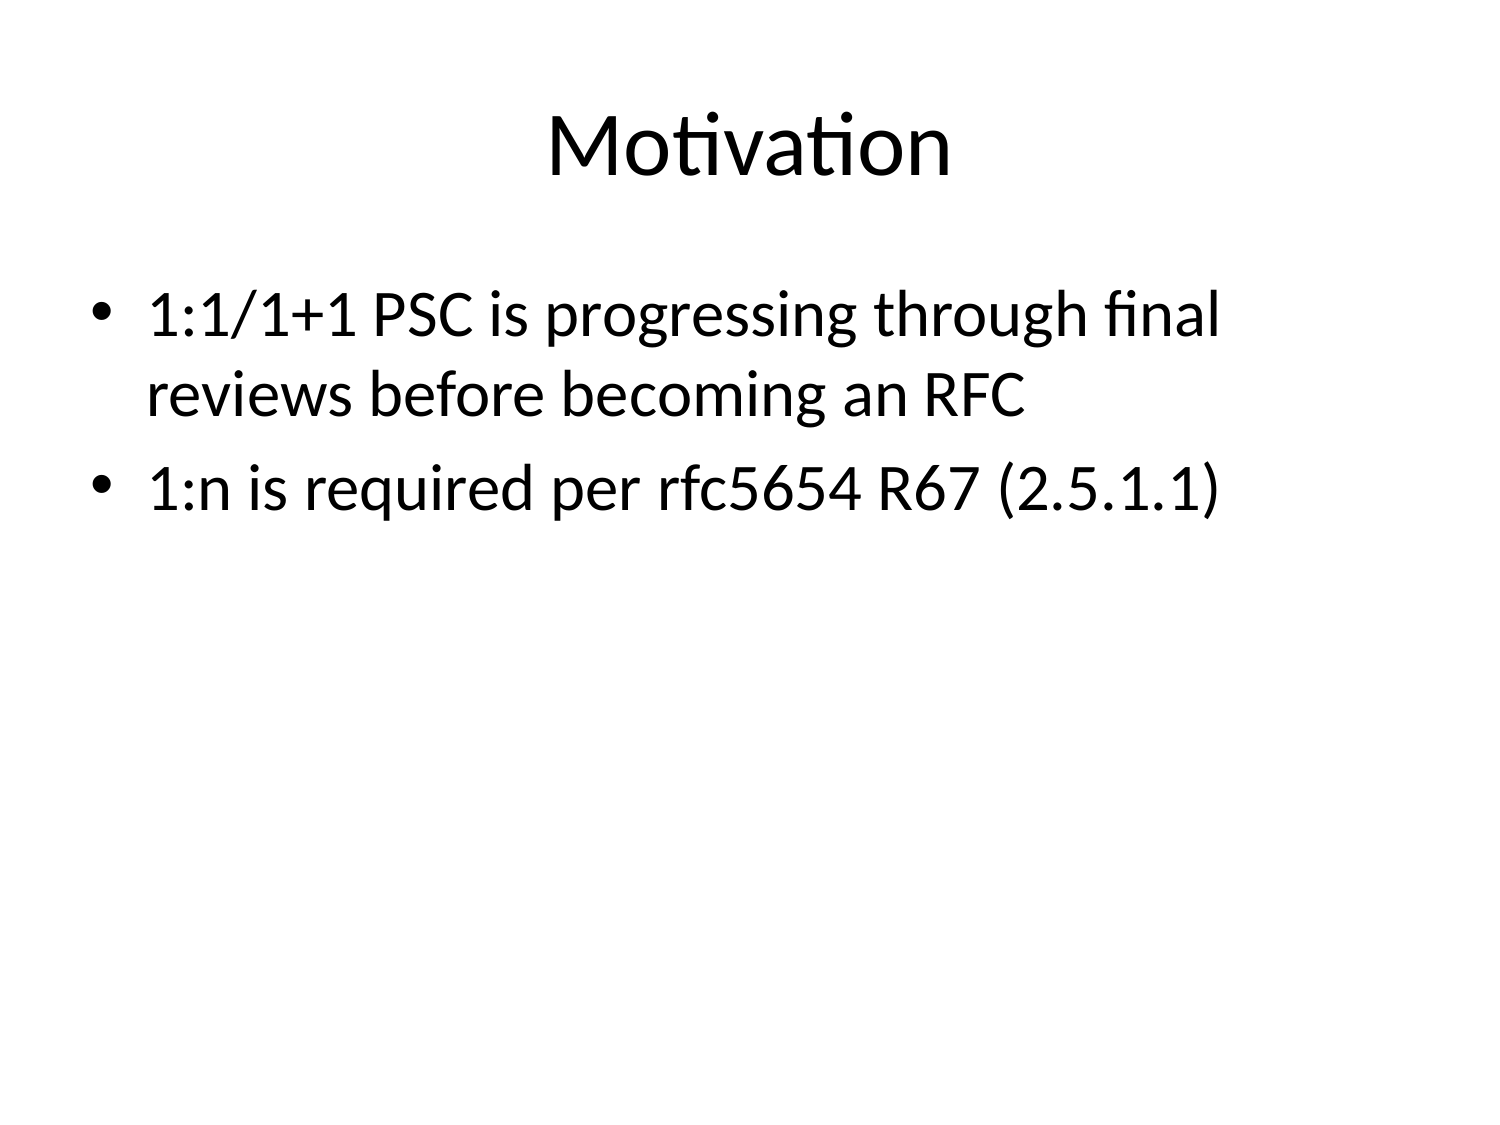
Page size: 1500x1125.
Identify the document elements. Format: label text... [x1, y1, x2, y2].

title Motivation [75, 45, 1425, 233]
list 1:1/1+1 PSC is progressing through final reviews before becoming an RFC 1:n is required per rfc5654 R67 (2.5.1.1) [75, 262, 1425, 1005]
